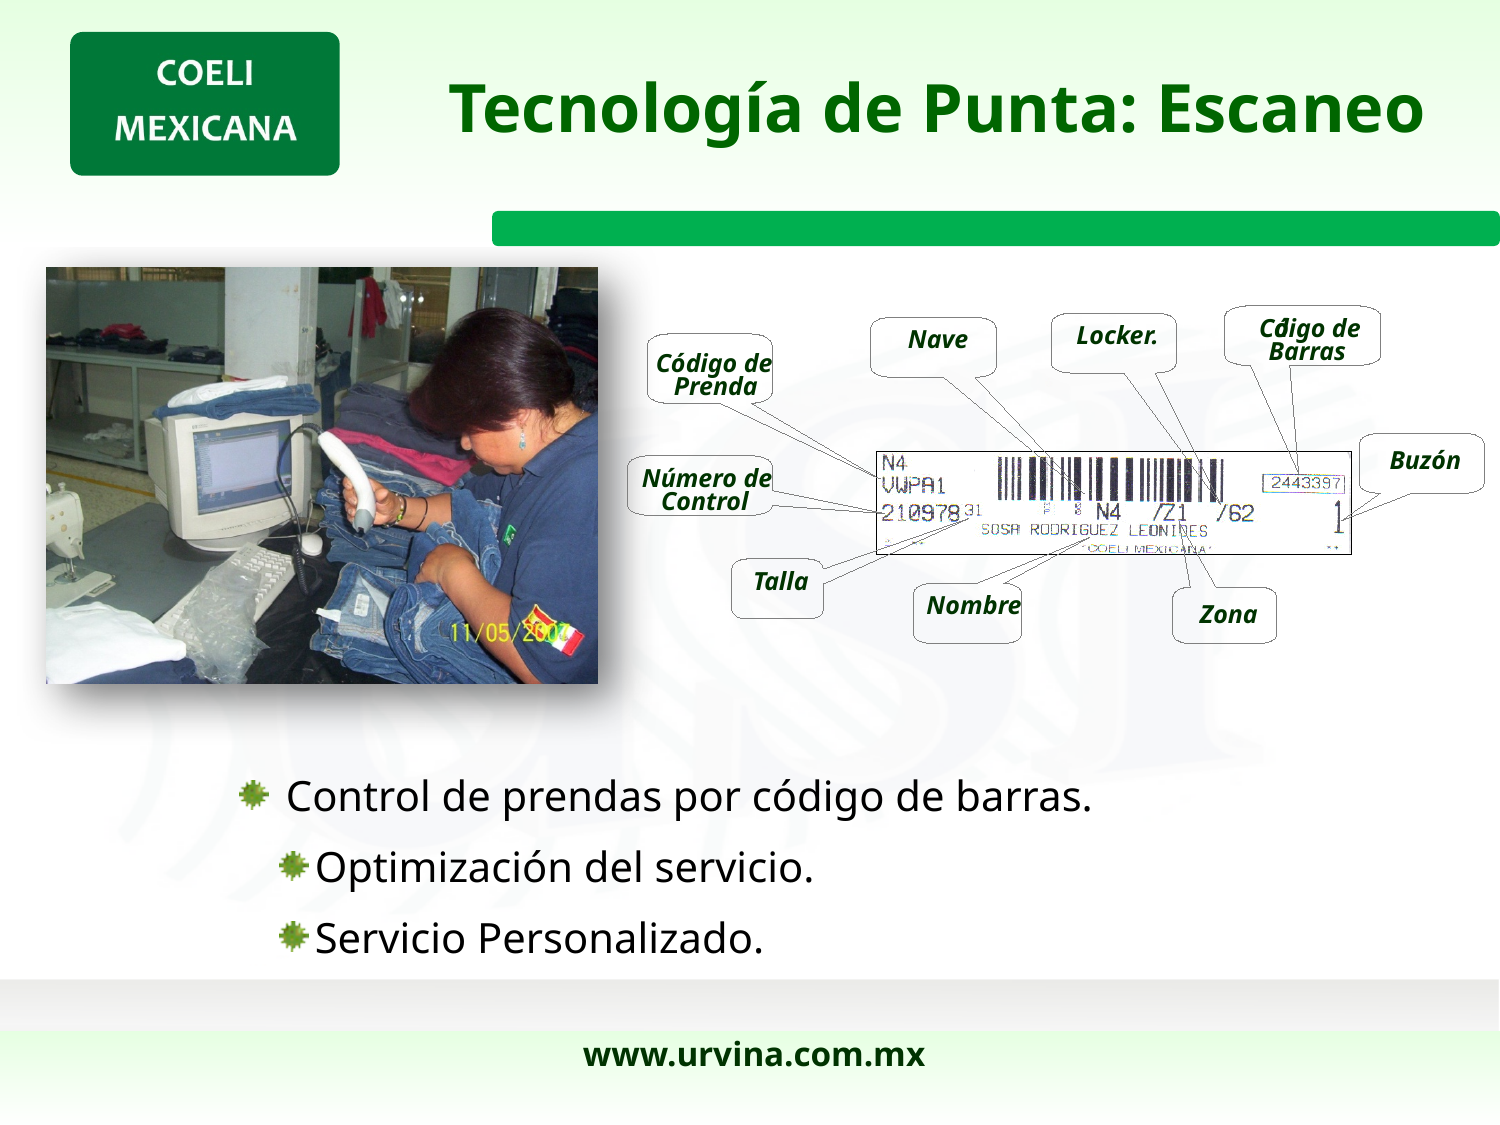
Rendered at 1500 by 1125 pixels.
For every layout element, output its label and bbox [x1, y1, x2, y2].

text_box [0, 0, 1500, 1125]
text_box [626, 304, 1488, 645]
